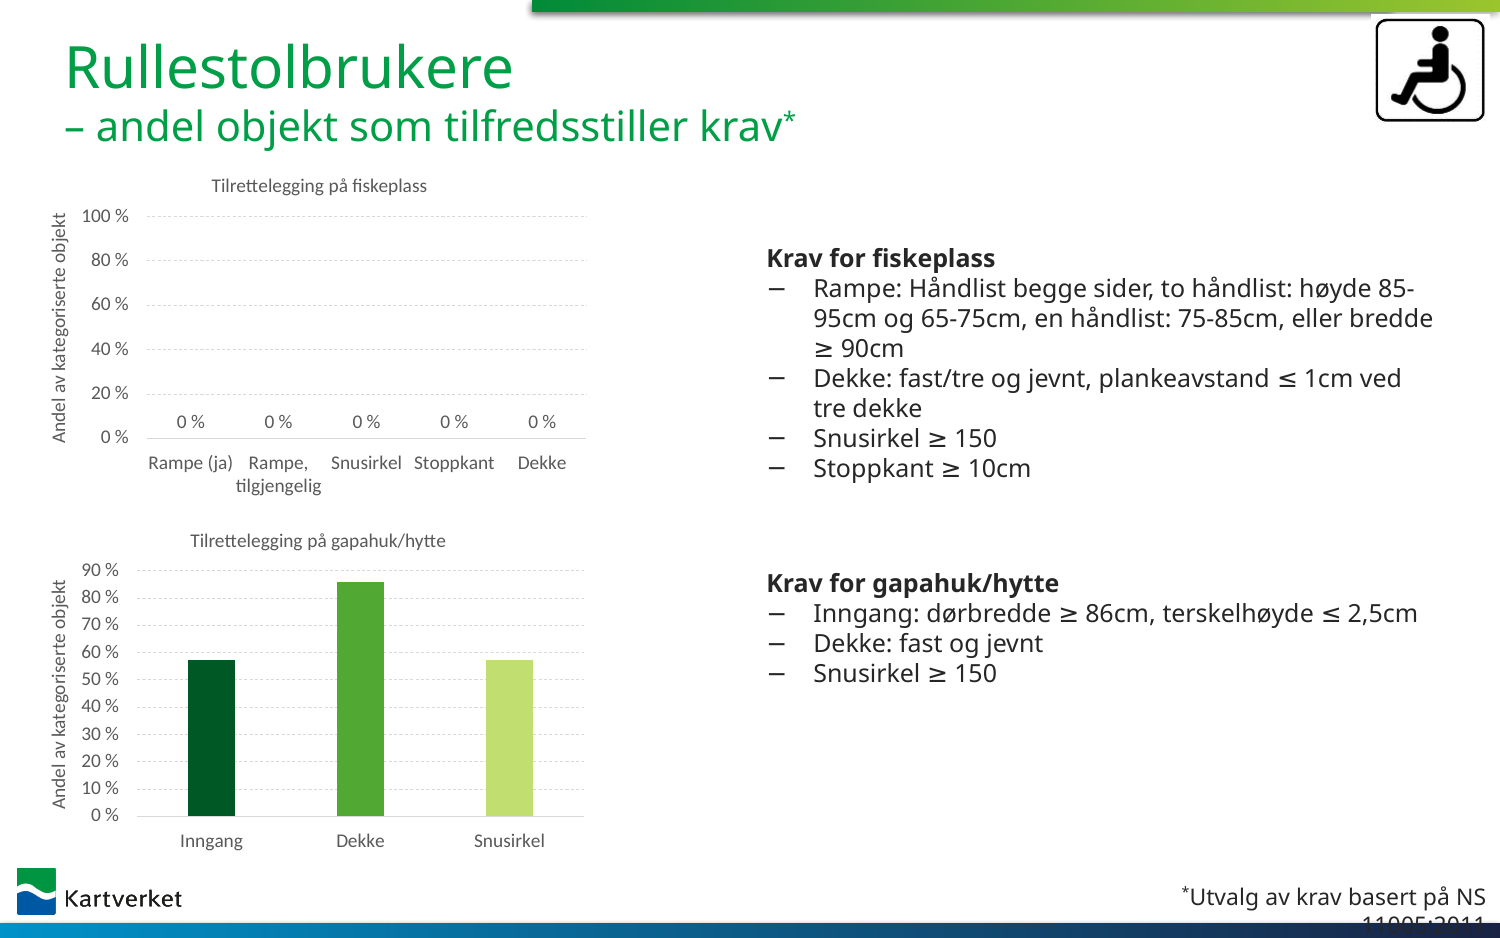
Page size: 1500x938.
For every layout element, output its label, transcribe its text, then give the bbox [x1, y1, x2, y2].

text_box Krav for gapahuk/hytte Inngang: dørbredde ≥ 86cm, terskelhøyde ≤ 2,5cm Dekke: fast og jevnt Snusirkel ≥ 150 [751, 560, 1452, 695]
picture [1371, 13, 1491, 127]
text_box Rullestolbrukere – andel objekt som tilfredsstiller krav* [49, 29, 1431, 158]
text_box *Utvalg av krav basert på NS 11005:2011 [1068, 873, 1500, 938]
picture [41, 520, 596, 859]
picture [41, 166, 598, 505]
text_box Krav for fiskeplass Rampe: Håndlist begge sider, to håndlist: høyde 85-95cm og 65-75cm, en håndlist: 75-85cm, eller bredde ≥ 90cm Dekke: fast/tre og jevnt, plankeavstand ≤ 1cm ved tre dekke Snusirkel ≥ 150 Stoppkant ≥ 10cm [751, 235, 1452, 490]
